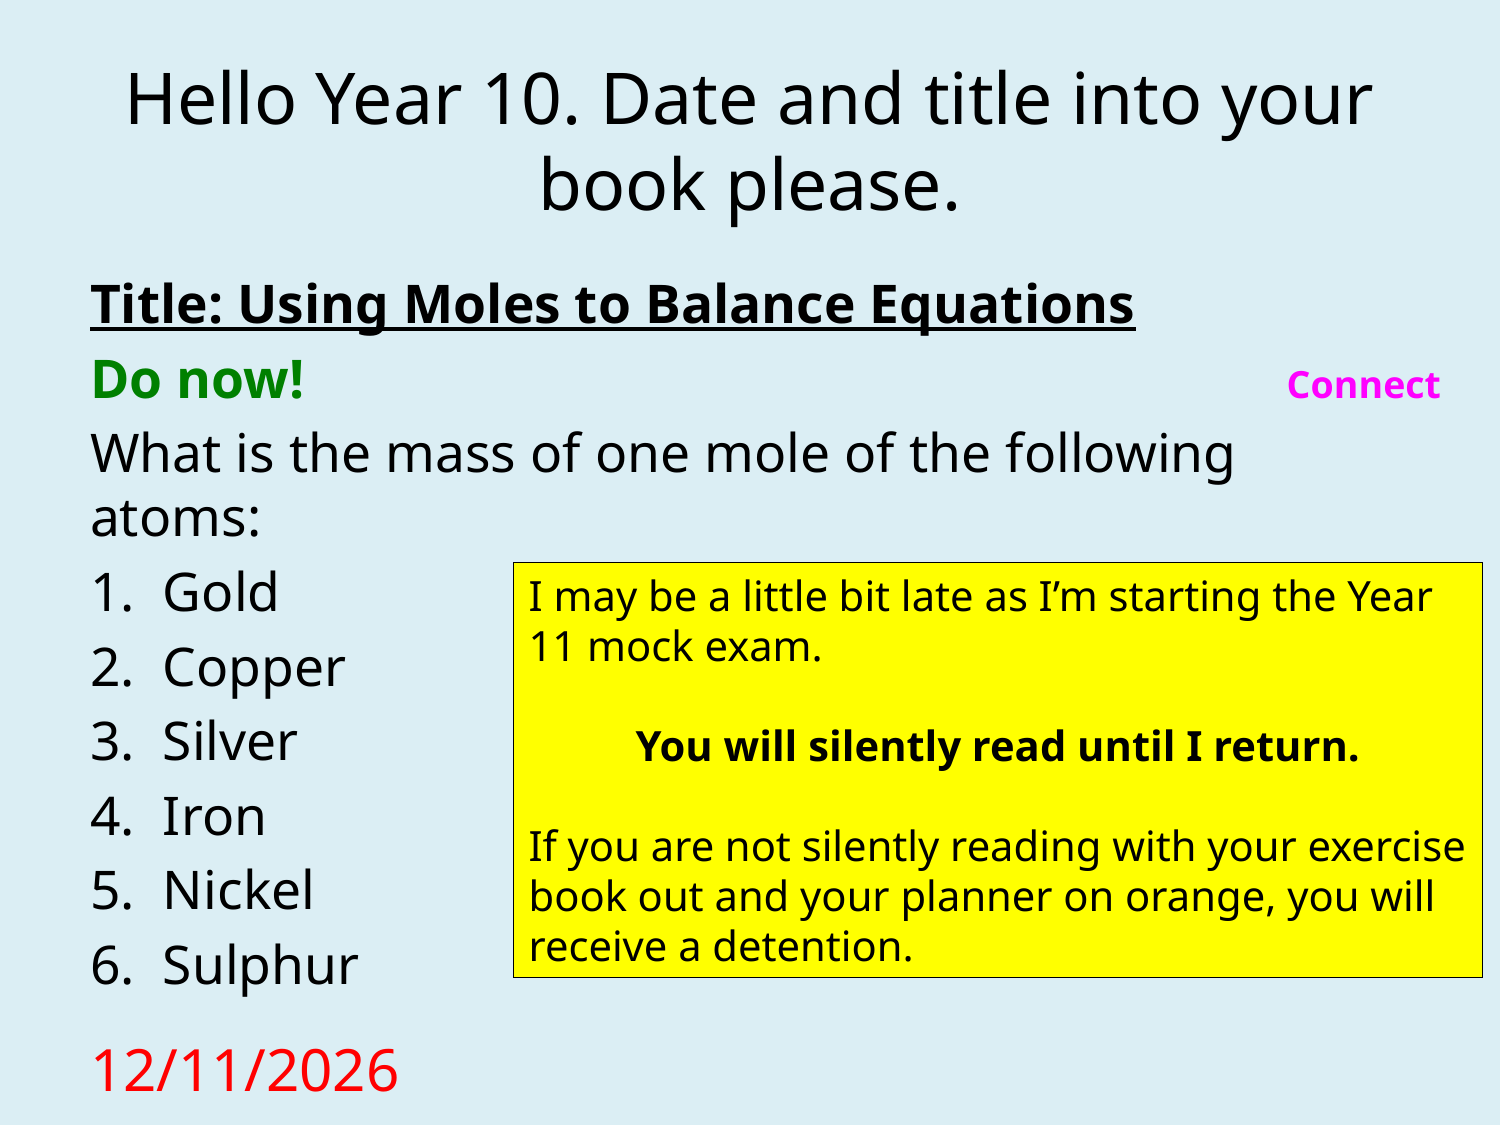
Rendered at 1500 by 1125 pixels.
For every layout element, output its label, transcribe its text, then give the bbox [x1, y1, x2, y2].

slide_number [75, 1042, 425, 1103]
title Hello Year 10. Date and title into your book please. [75, 45, 1425, 233]
text_box Connect [1271, 353, 1457, 414]
text_box I may be a little bit late as I’m starting the Year 11 mock exam. You will silently read until I return. If you are not silently reading with your exercise book out and your planner on orange, you will receive a detention. [513, 562, 1483, 978]
list Title: Using Moles to Balance Equations Do now! What is the mass of one mole of the following atoms: Gold Copper Silver Iron Nickel Sulphur [75, 262, 1425, 1005]
